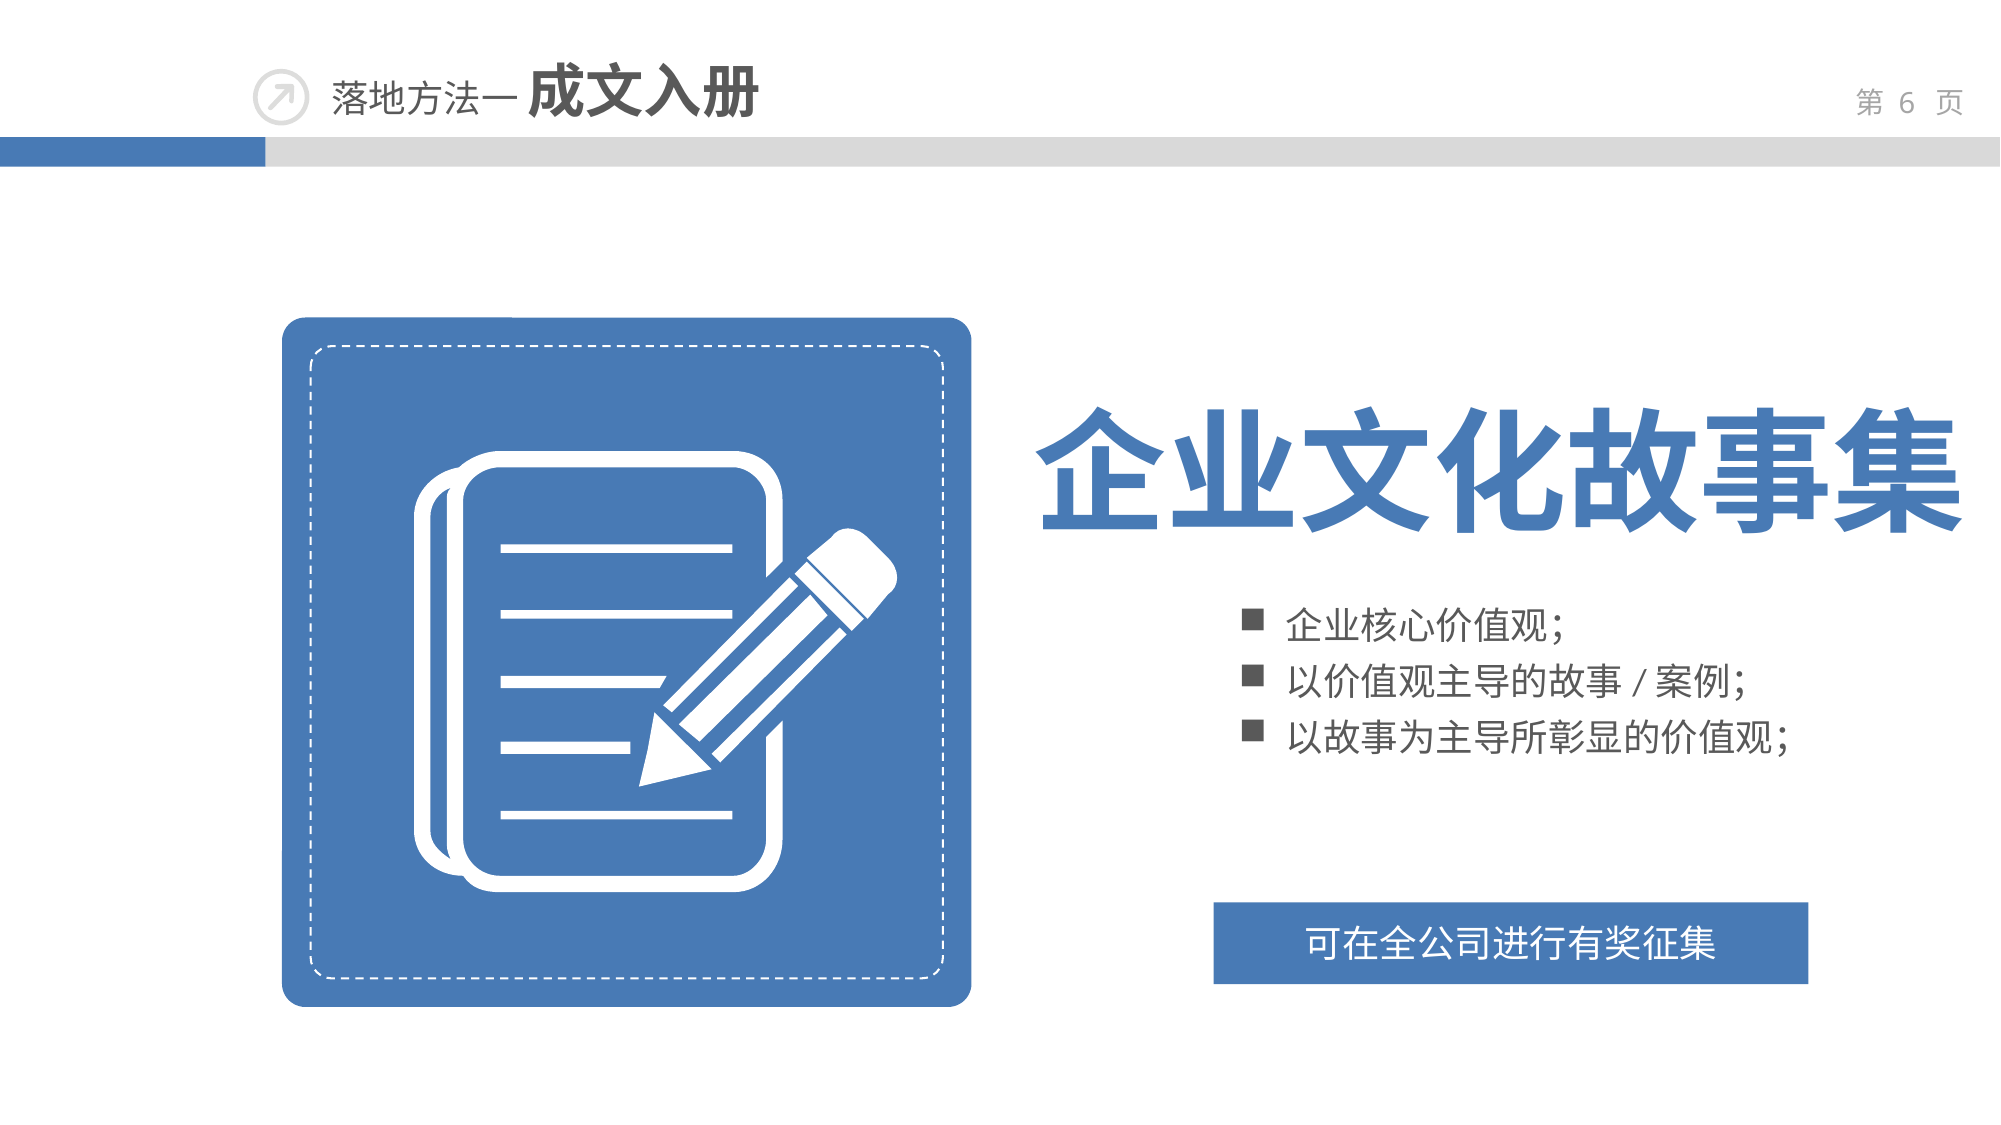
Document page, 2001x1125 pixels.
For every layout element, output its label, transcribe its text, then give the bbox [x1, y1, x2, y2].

text_box [1213, 973, 1809, 985]
text_box 企业核心价值观； 以价值观主导的故事/案例； 以故事为主导所彰显的价值观； [1224, 590, 1832, 767]
text_box [1213, 901, 1809, 912]
text_box 企业文化故事集 [1000, 380, 2000, 556]
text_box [414, 450, 901, 893]
text_box 可在全公司进行有奖征集 [1213, 912, 1809, 973]
